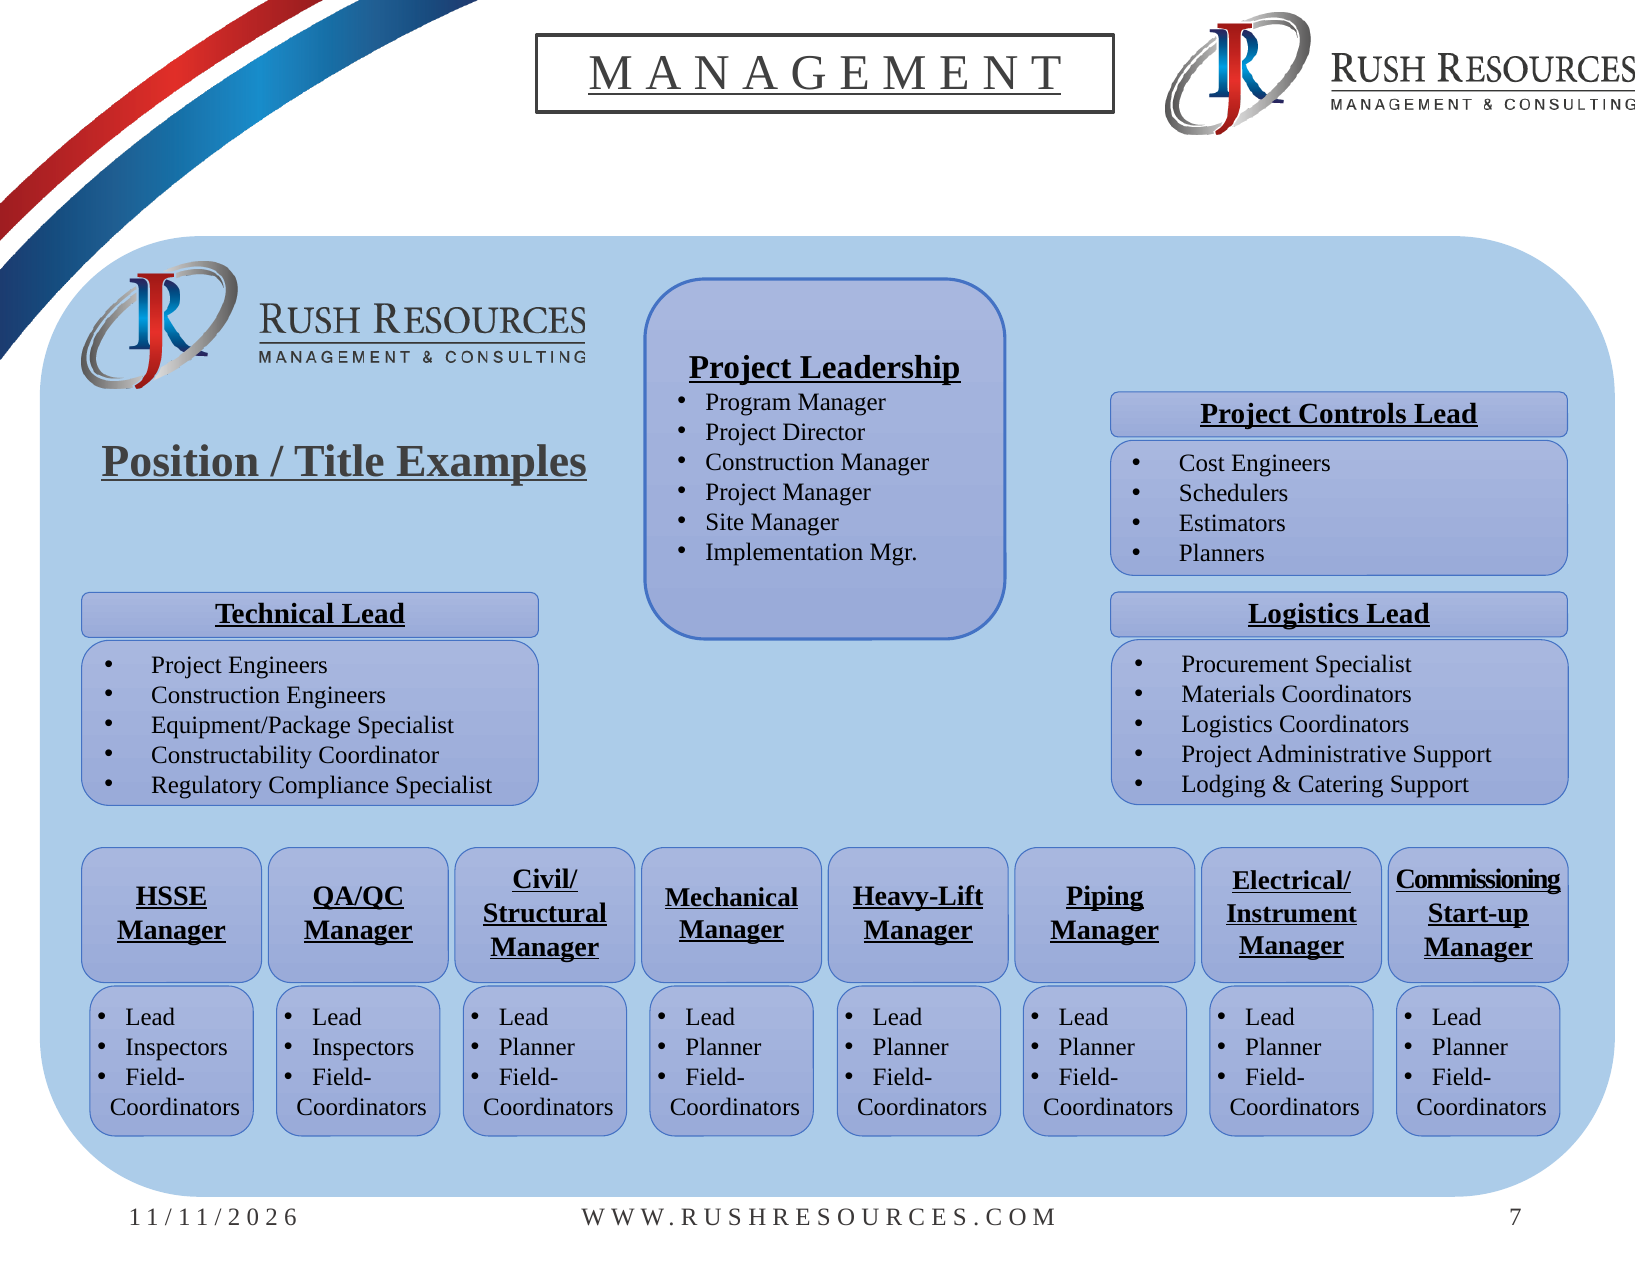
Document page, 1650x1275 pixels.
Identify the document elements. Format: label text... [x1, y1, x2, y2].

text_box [81, 847, 1569, 983]
text_box Logistics Lead [1111, 591, 1569, 638]
title MANAGEMENT [535, 33, 1115, 114]
text_box Position / Title Examples [39, 236, 1615, 1197]
footer WWW.RUSHRESOURCES.COM [484, 1197, 1165, 1250]
text_box Project Leadership Program Manager Project Director Construction Manager Project Manager Site Manager Implementation Mgr. [644, 278, 1006, 414]
text_box Technical Lead [81, 591, 539, 638]
picture [1165, 12, 1635, 135]
slide_number 7 [1165, 1181, 1537, 1250]
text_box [89, 985, 1560, 1136]
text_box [539, 414, 1111, 850]
text_box Procurement Specialist Materials Coordinators Logistics Coordinators Project Administrative Support Lodging & Catering Support [1111, 639, 1569, 806]
text_box Cost Engineers Schedulers Estimators Planners [1111, 439, 1569, 576]
picture [0, 0, 585, 389]
text_box Project Controls Lead [1110, 391, 1569, 438]
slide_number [113, 1181, 484, 1250]
text_box Project Engineers Construction Engineers Equipment/Package Specialist Constructability Coordinator Regulatory Compliance Specialist [81, 639, 539, 806]
